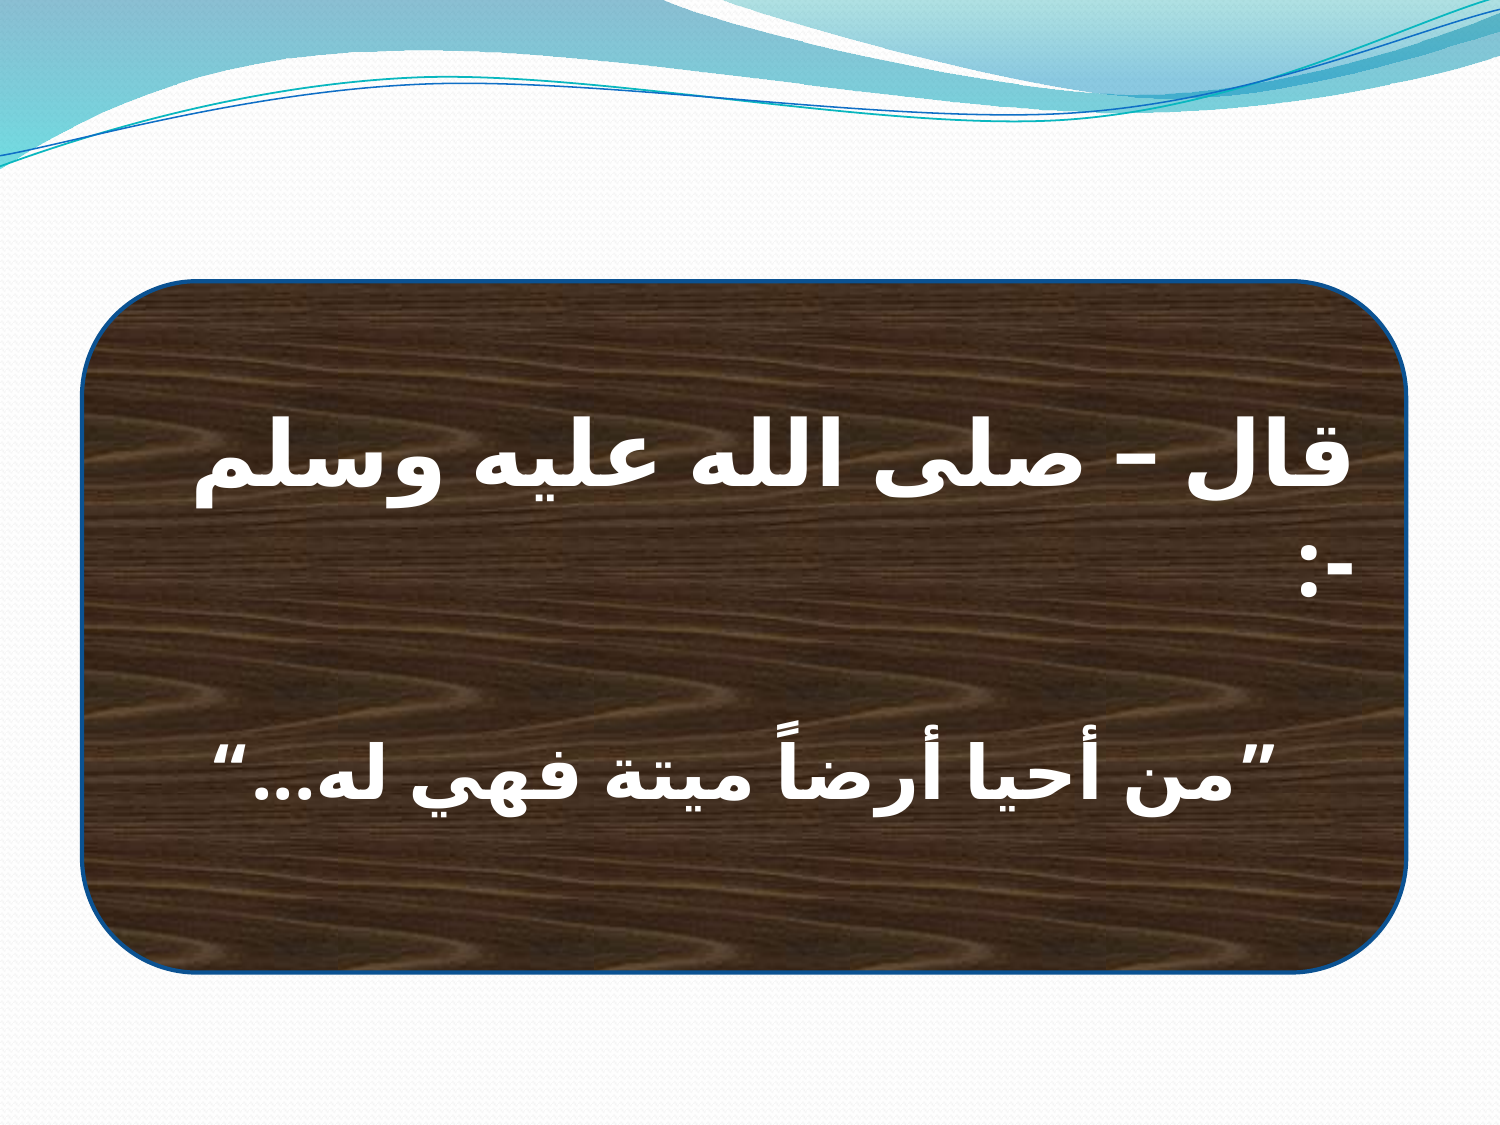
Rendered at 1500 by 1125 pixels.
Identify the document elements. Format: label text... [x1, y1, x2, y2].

text_box قال – صلى الله عليه وسلم -: ”من أحيا أرضاً ميتة فهي له...“ [79, 279, 1409, 975]
